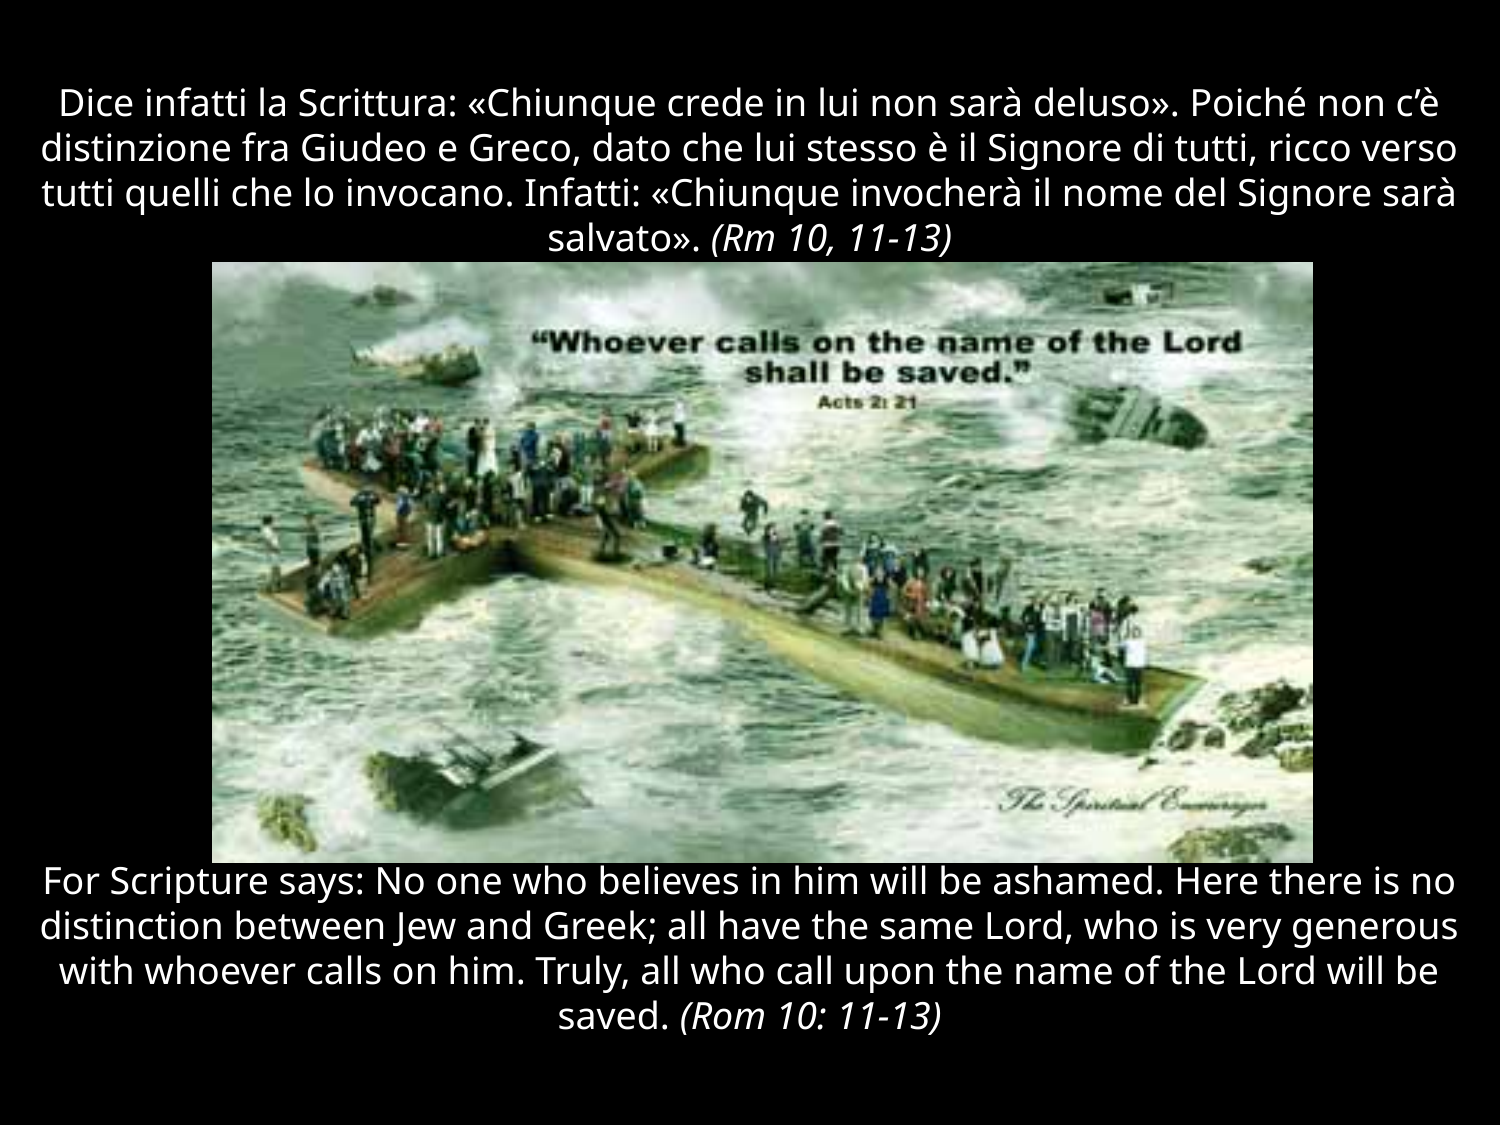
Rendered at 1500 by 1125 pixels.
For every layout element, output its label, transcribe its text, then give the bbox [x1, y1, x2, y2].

picture [212, 262, 1313, 863]
title Dice infatti la Scrittura: «Chiunque crede in lui non sarà deluso». Poiché non c’è distinzione fra Giudeo e Greco, dato che lui stesso è il Signore di tutti, ricco verso tutti quelli che lo invocano. Infatti: «Chiunque invocherà il nome del Signore sarà salvato». (Rm 10, 11-13) [0, 75, 1500, 263]
text_box For Scripture says: No one who believes in him will be ashamed. Here there is no distinction between Jew and Greek; all have the same Lord, who is very generous with whoever calls on him. Truly, all who call upon the name of the Lord will be saved. (Rom 10: 11-13) [0, 849, 1500, 1045]
